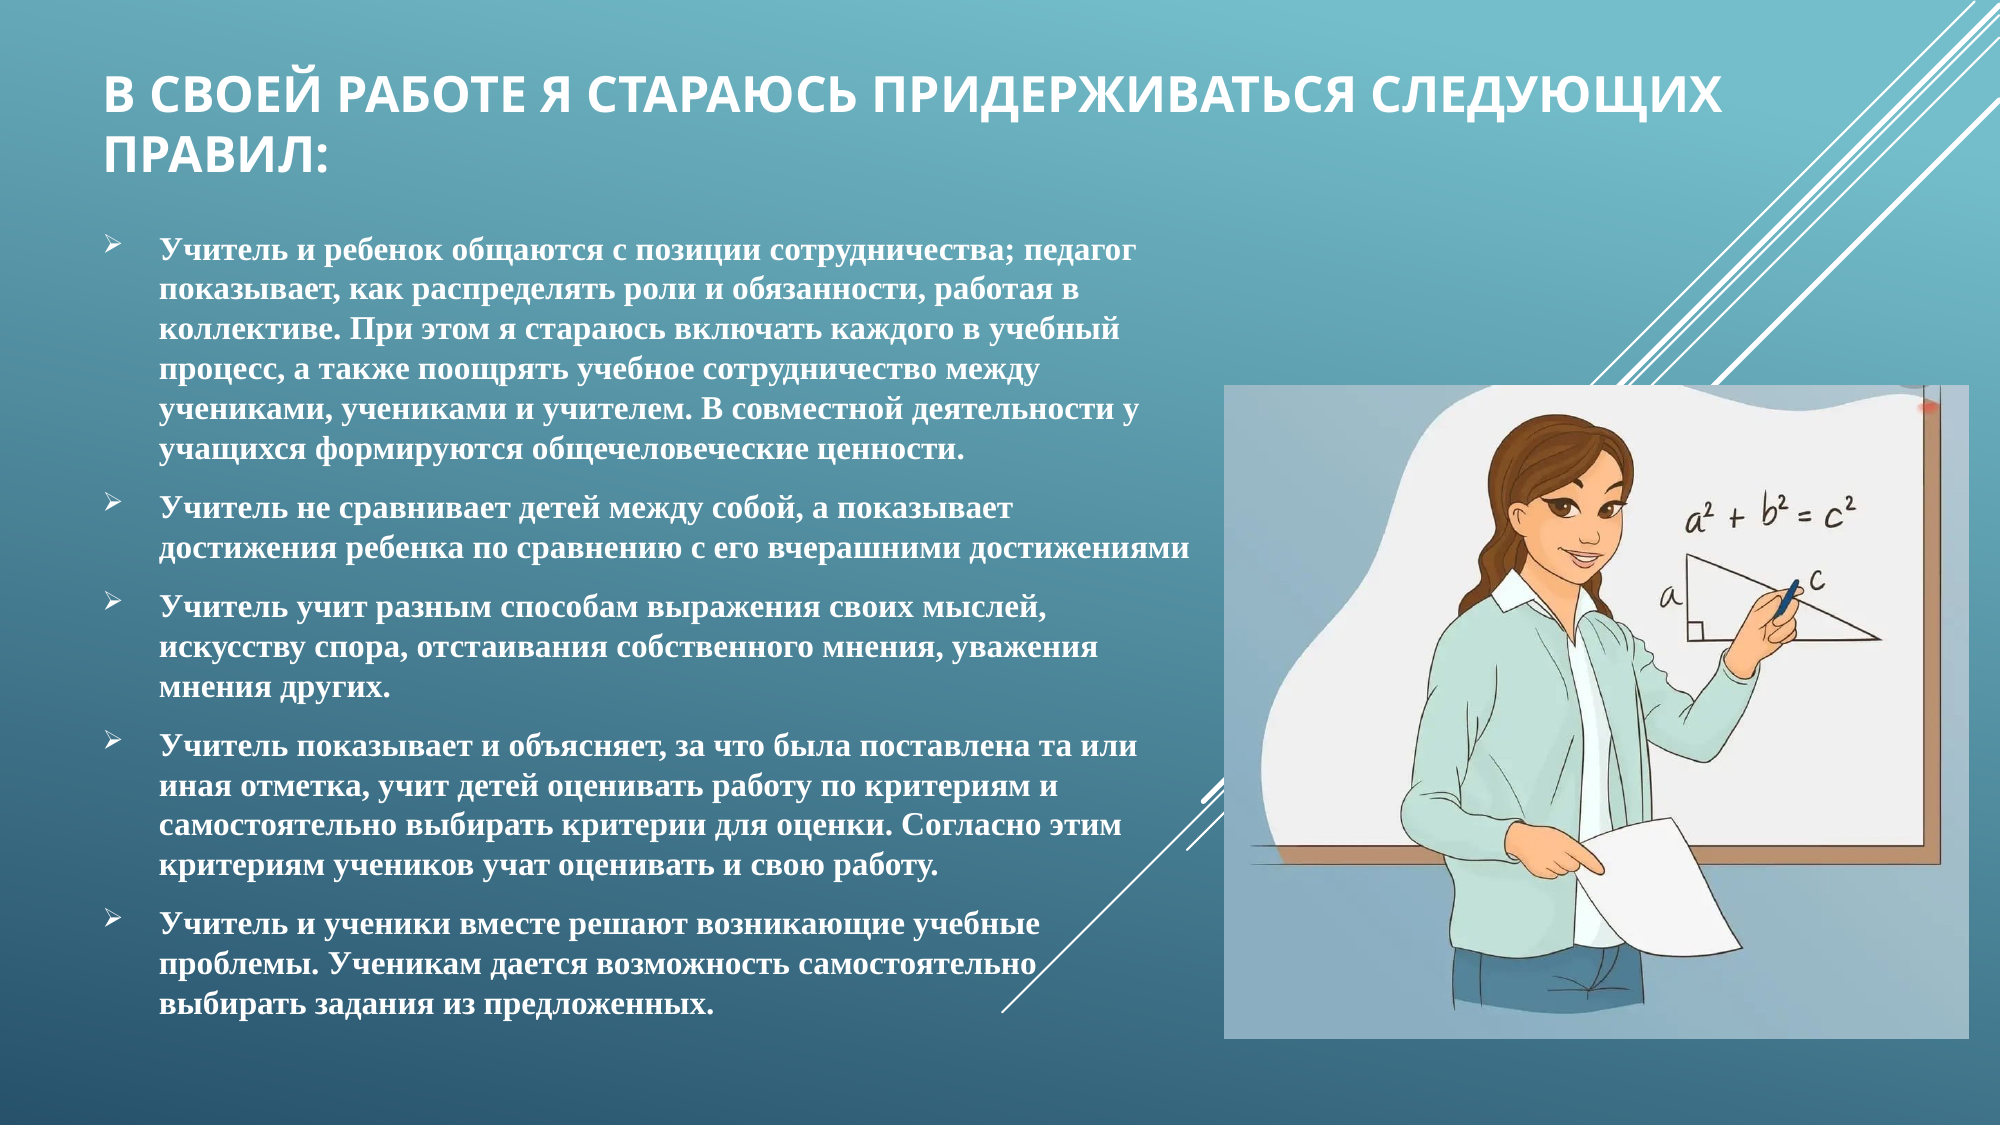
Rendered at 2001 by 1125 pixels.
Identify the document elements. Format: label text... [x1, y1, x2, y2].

picture [1224, 384, 1969, 1039]
title В своей работе я стараюсь придерживаться следующих правил: [87, 16, 1886, 191]
subtitle Учитель и ребенок общаются с позиции сотрудничества; педагог показывает, как распределять роли и обязанности, работая в коллективе. При этом я стараюсь включать каждого в учебный процесс, а также поощрять учебное сотрудничество между учениками, учениками и учителем. В совместной деятельности у учащихся формируются общечеловеческие ценности. Учитель не сравнивает детей между собой, а показывает достижения ребенка по сравнению с его вчерашними достижениями Учитель учит разным способам выражения своих мыслей, искусству спора, отстаивания собственного мнения, уважения мнения других. Учитель показывает и объясняет, за что была поставлена та или иная отметка, учит детей оценивать работу по критериям и самостоятельно выбирать критерии для оценки. Согласно этим критериям учеников учат оценивать и свою работу. Учитель и ученики вместе решают возникающие учебные проблемы. Ученикам дается возможность самостоятельно выбирать задания из предложенных. [87, 219, 1209, 1100]
